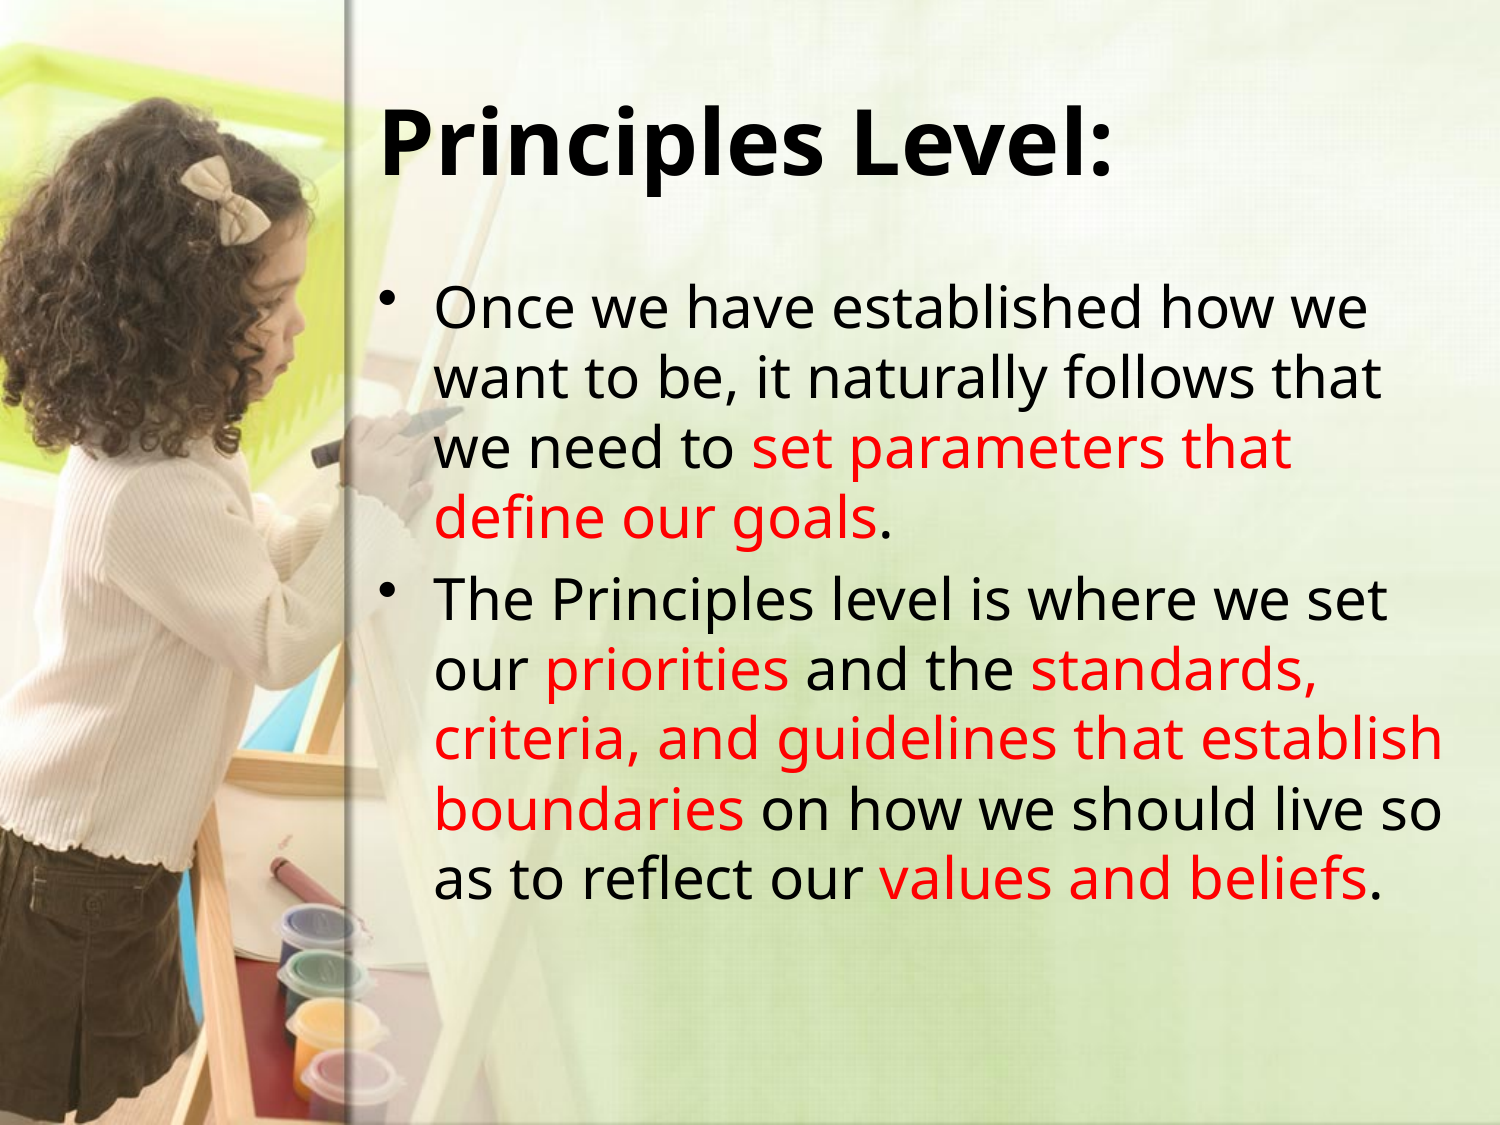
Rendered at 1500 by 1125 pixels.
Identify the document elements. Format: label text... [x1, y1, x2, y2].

picture [0, 0, 1500, 1125]
list Once we have established how we want to be, it naturally follows that we need to set parameters that define our goals. The Principles level is where we set our priorities and the standards, criteria, and guidelines that establish boundaries on how we should live so as to reflect our values and beliefs. [362, 262, 1488, 1006]
title Principles Level: [362, 44, 1488, 233]
